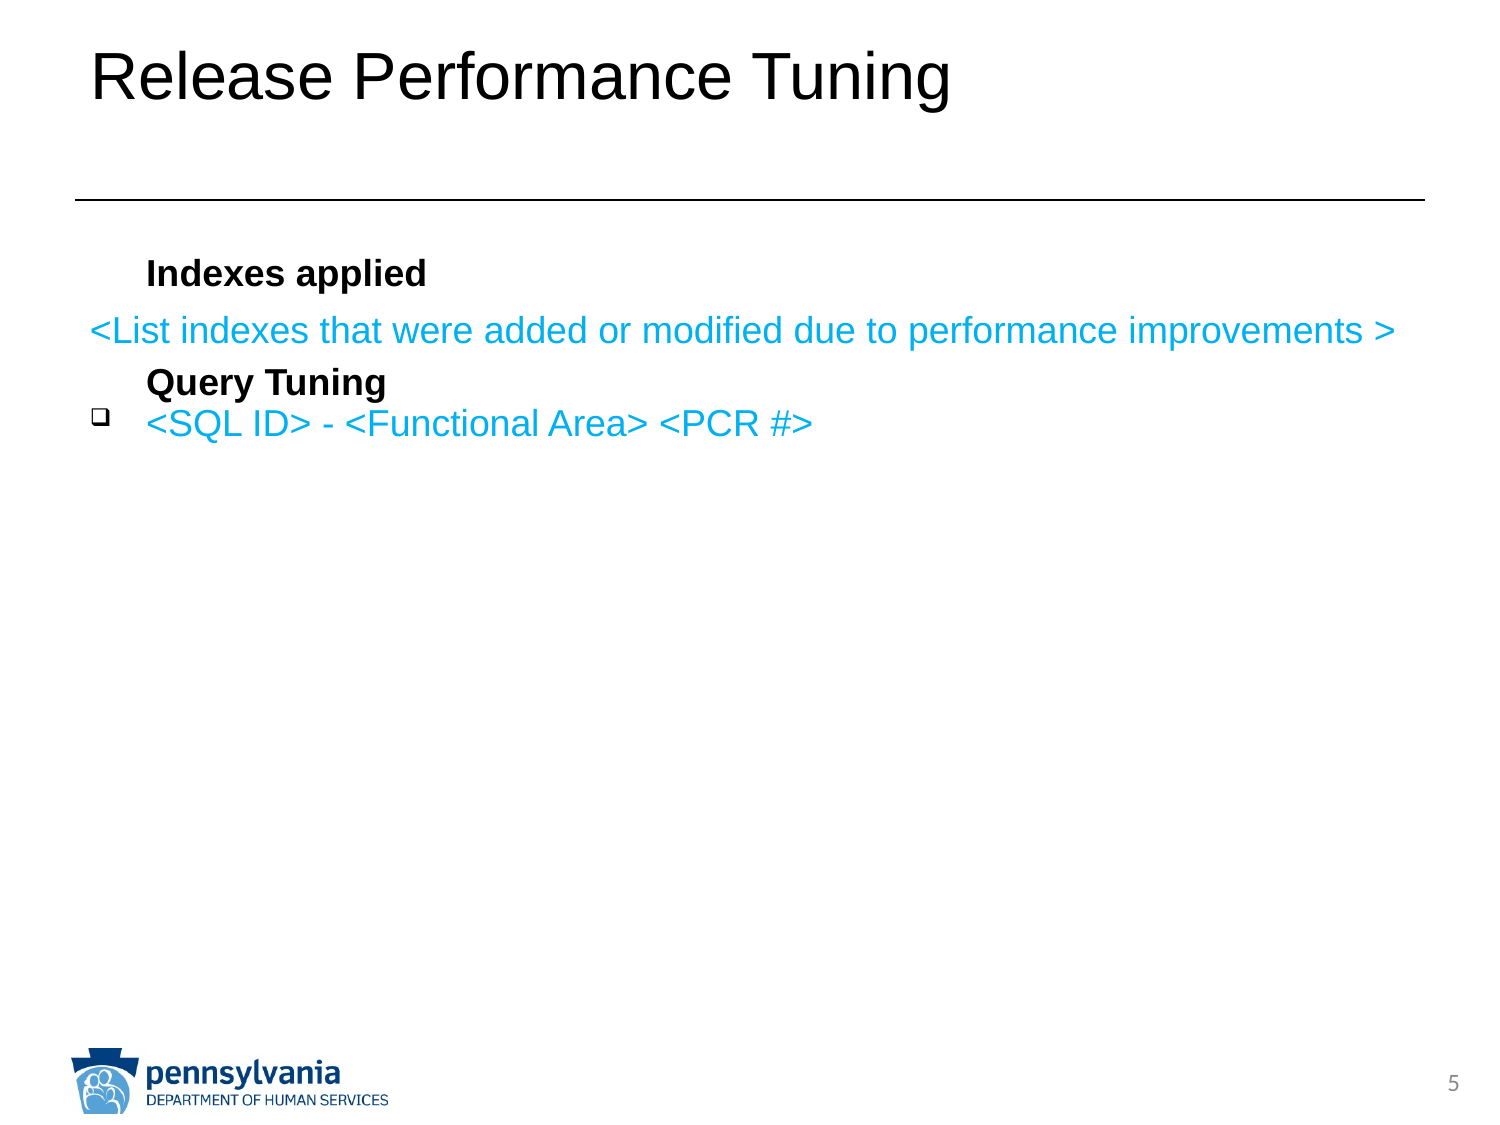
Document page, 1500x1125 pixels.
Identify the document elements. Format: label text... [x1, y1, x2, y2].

slide_number 5 [1350, 1062, 1475, 1100]
text_box Indexes applied <List indexes that were added or modified due to performance improvements > Query Tuning <SQL ID> - <Functional Area> <PCR #> [74, 249, 1425, 994]
picture [71, 1048, 388, 1114]
title Release Performance Tuning [75, 24, 1425, 175]
